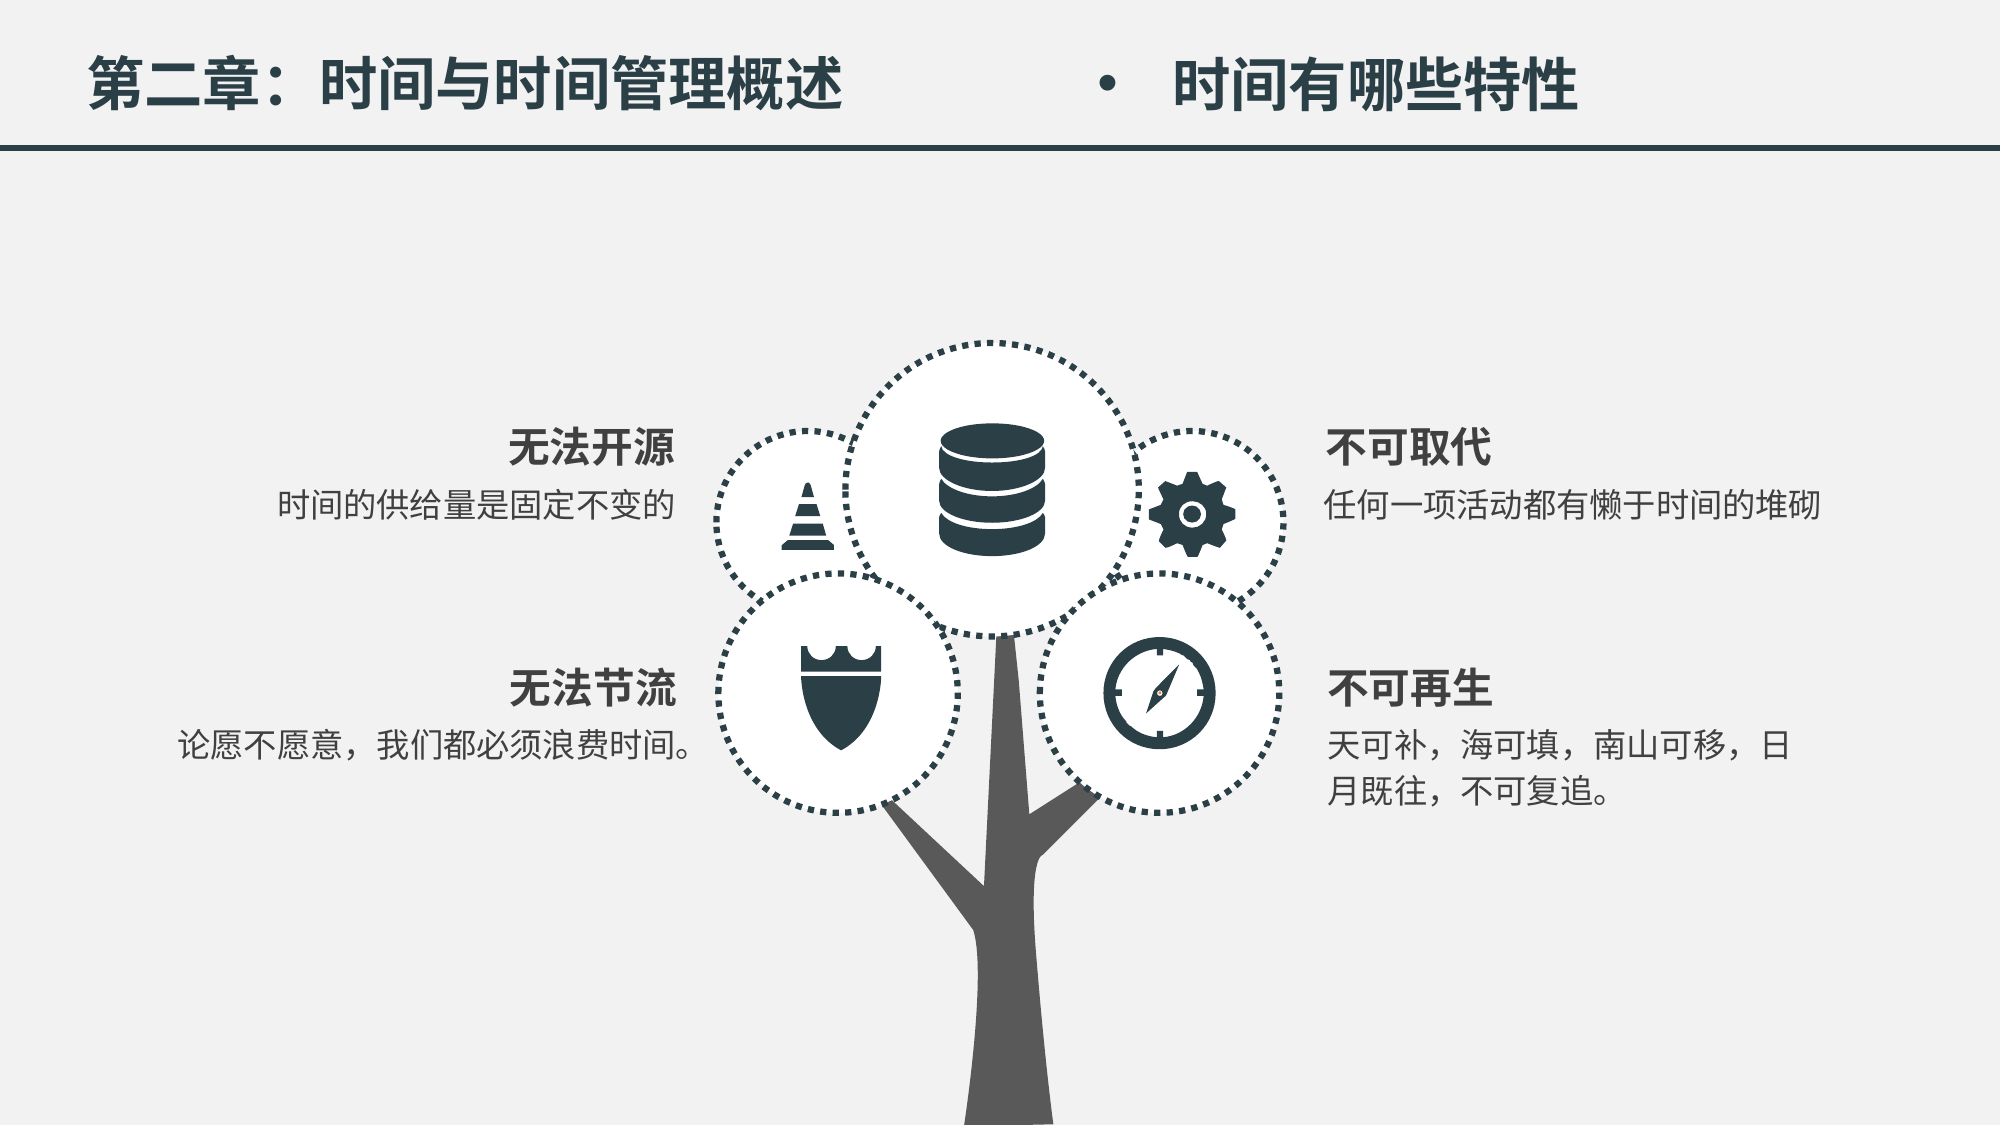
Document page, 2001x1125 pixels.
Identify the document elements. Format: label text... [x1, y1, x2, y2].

text_box [887, 637, 1085, 1125]
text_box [1039, 573, 1280, 813]
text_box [1139, 430, 1284, 614]
text_box 论愿不愿意，我们都必须浪费时间。 [138, 712, 692, 828]
text_box 时间有哪些特性 [1082, 40, 1914, 125]
text_box 不可取代 [1310, 413, 1508, 479]
text_box 无法节流 [495, 654, 702, 719]
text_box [718, 573, 958, 813]
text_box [845, 342, 1139, 637]
text_box 无法开源 [493, 413, 691, 479]
text_box 第二章：时间与时间管理概述 [71, 39, 859, 125]
text_box 时间的供给量是固定不变的 [167, 471, 692, 533]
text_box 任何一项活动都有懒于时间的堆砌 [1308, 471, 1847, 637]
text_box 天可补，海可填，南山可移，日月既往，不可复追。 [1312, 712, 1811, 828]
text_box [716, 430, 845, 614]
text_box 不可再生 [1312, 654, 1510, 719]
